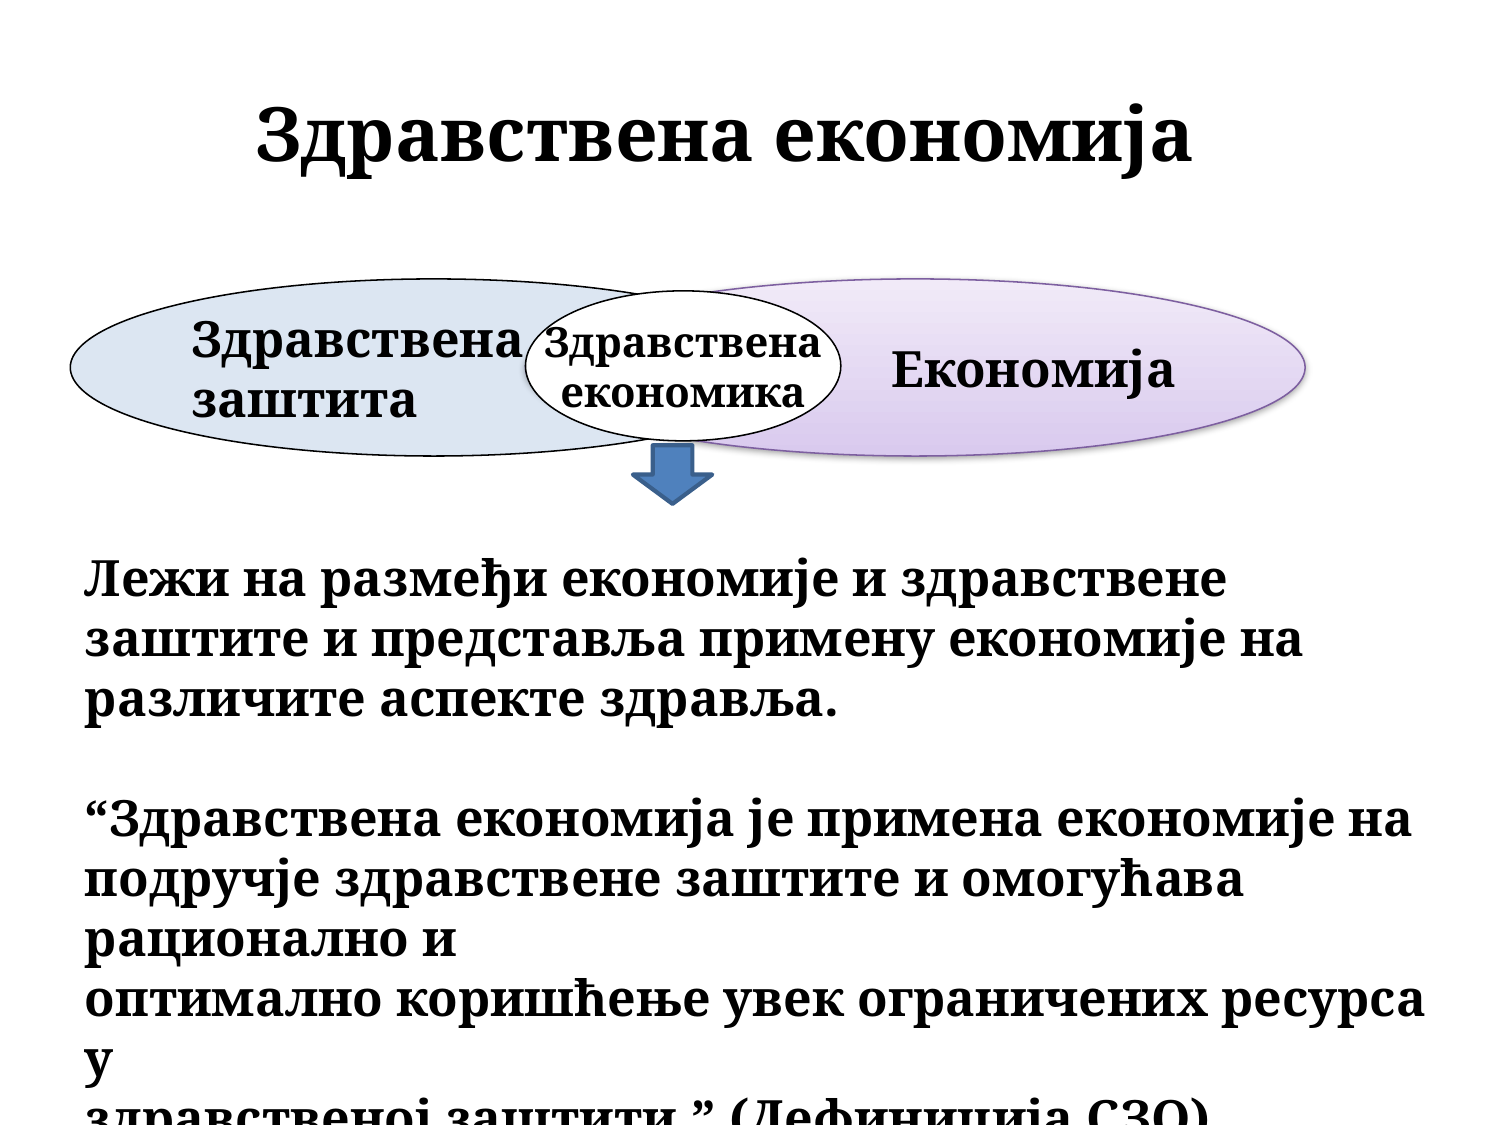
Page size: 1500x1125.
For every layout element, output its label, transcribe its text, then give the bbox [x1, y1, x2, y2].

title Здравствена економија [152, 82, 1298, 181]
text_box [630, 443, 715, 506]
text_box Здравствена заштита [70, 278, 647, 457]
text_box Лежи на размеђи економије и здравствене заштите и представља примену економије на различите аспекте здравља. “Здравствена економија је примена економије на подручје здравствене заштите и омогућава рационално и оптимално коришћење увек ограничених ресурса у здравственој заштити.” (Дефиниција СЗО) [70, 538, 1471, 1125]
text_box Економија [693, 278, 1306, 457]
text_box Здравствена економика [525, 290, 841, 441]
